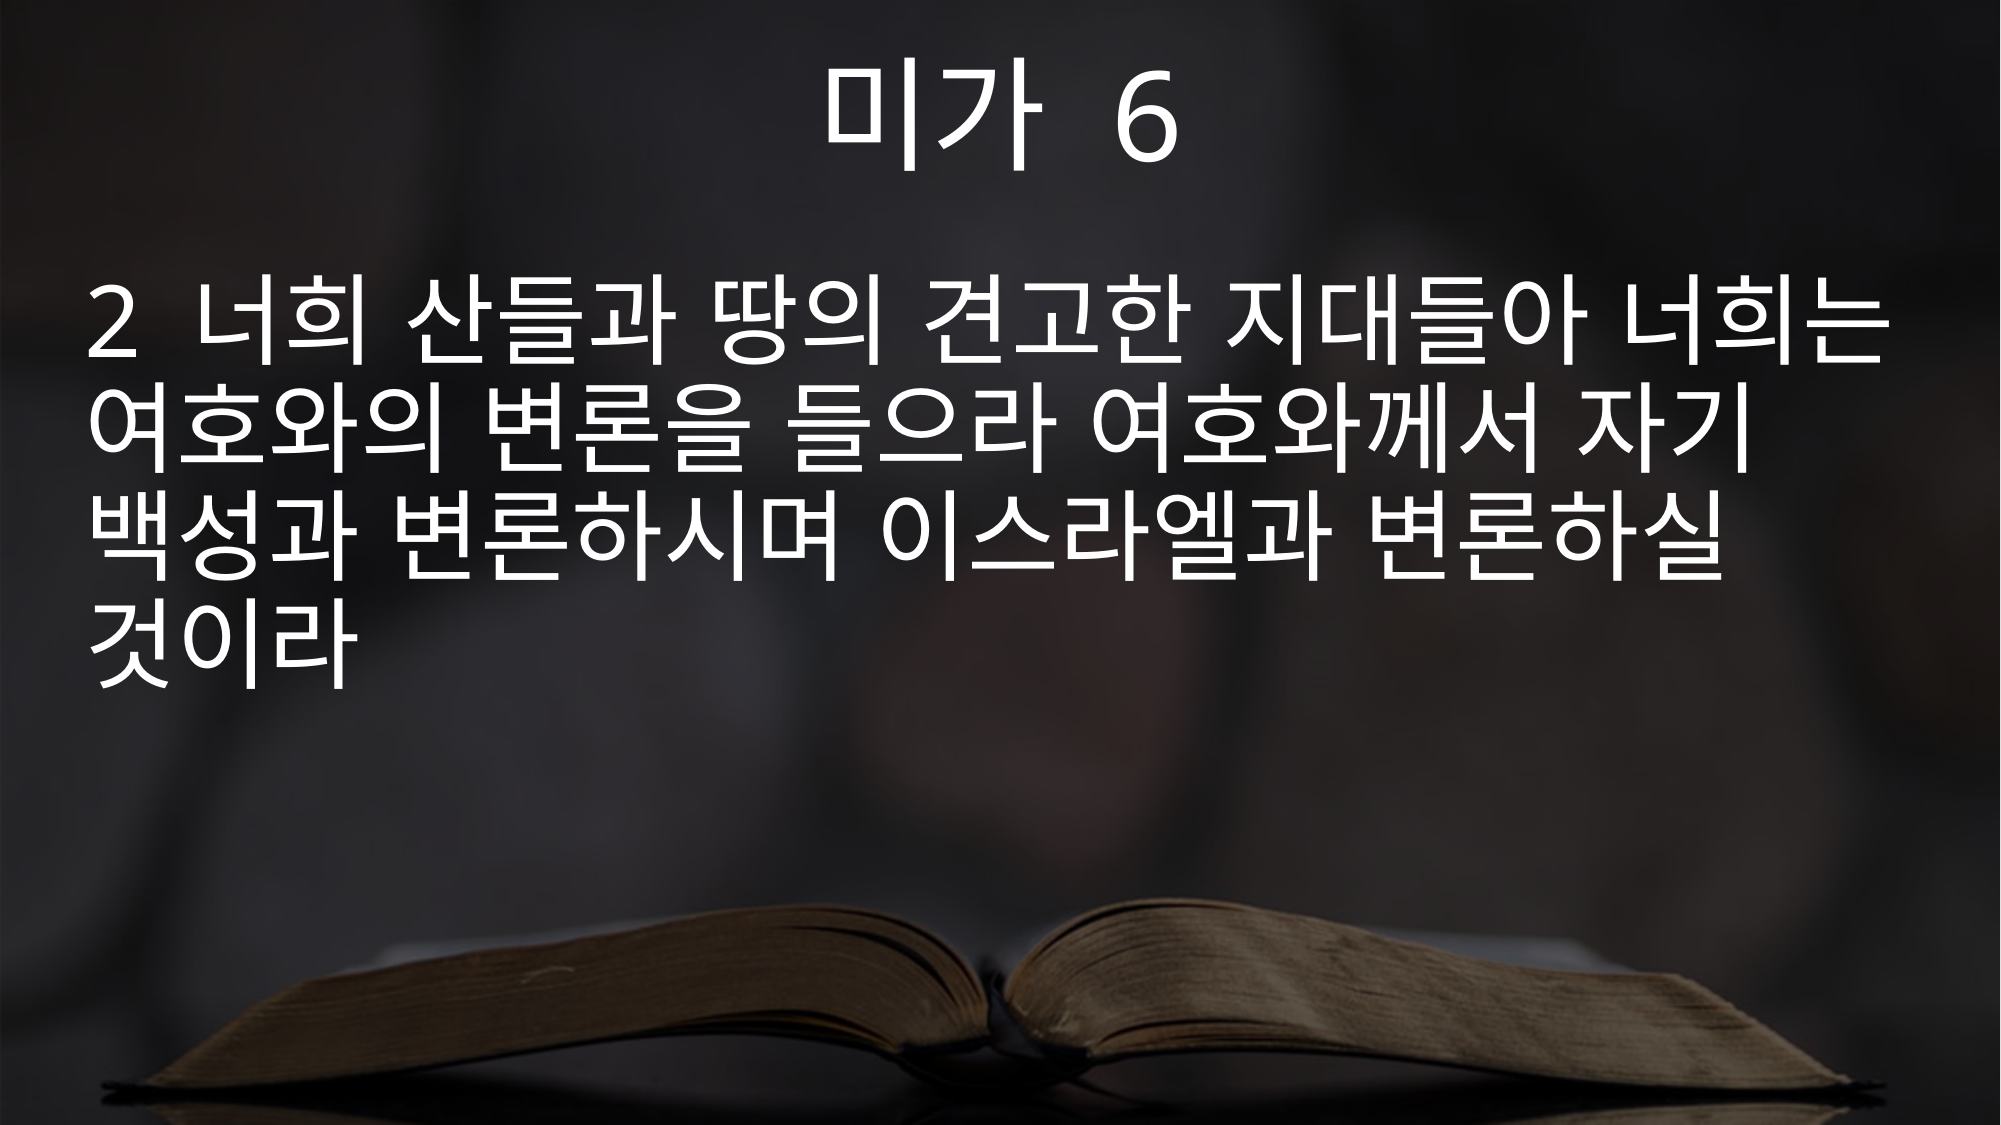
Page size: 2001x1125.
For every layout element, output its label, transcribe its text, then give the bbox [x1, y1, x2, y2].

picture [0, 0, 2001, 1125]
list 2 너희 산들과 땅의 견고한 지대들아 너희는 여호와의 변론을 들으라 여호와께서 자기 백성과 변론하시며 이스라엘과 변론하실 것이라 [69, 263, 1953, 423]
footer 미가 6 [0, 32, 2000, 192]
